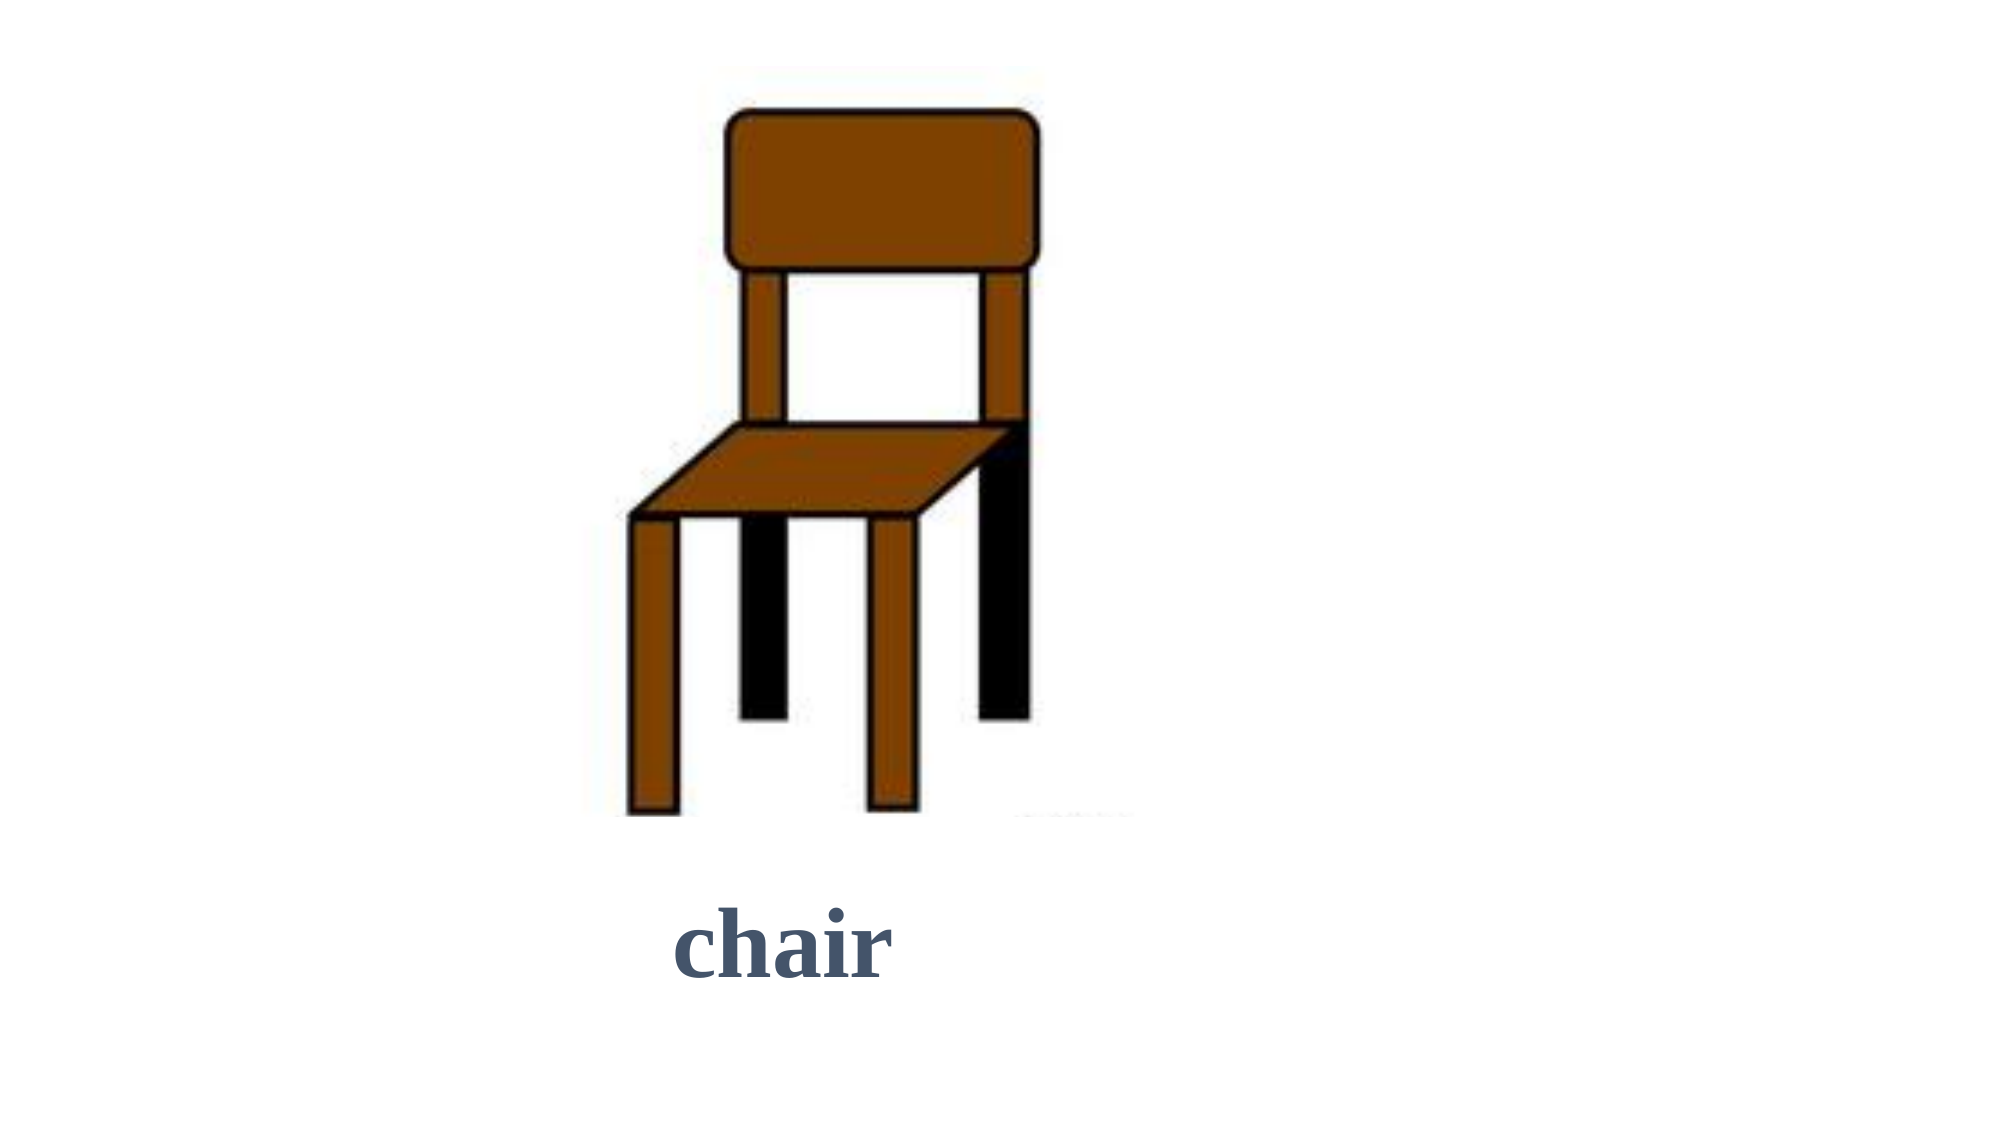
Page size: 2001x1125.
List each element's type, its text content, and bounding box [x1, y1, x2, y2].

text_box chair [657, 869, 1012, 1005]
picture [527, 66, 1144, 817]
